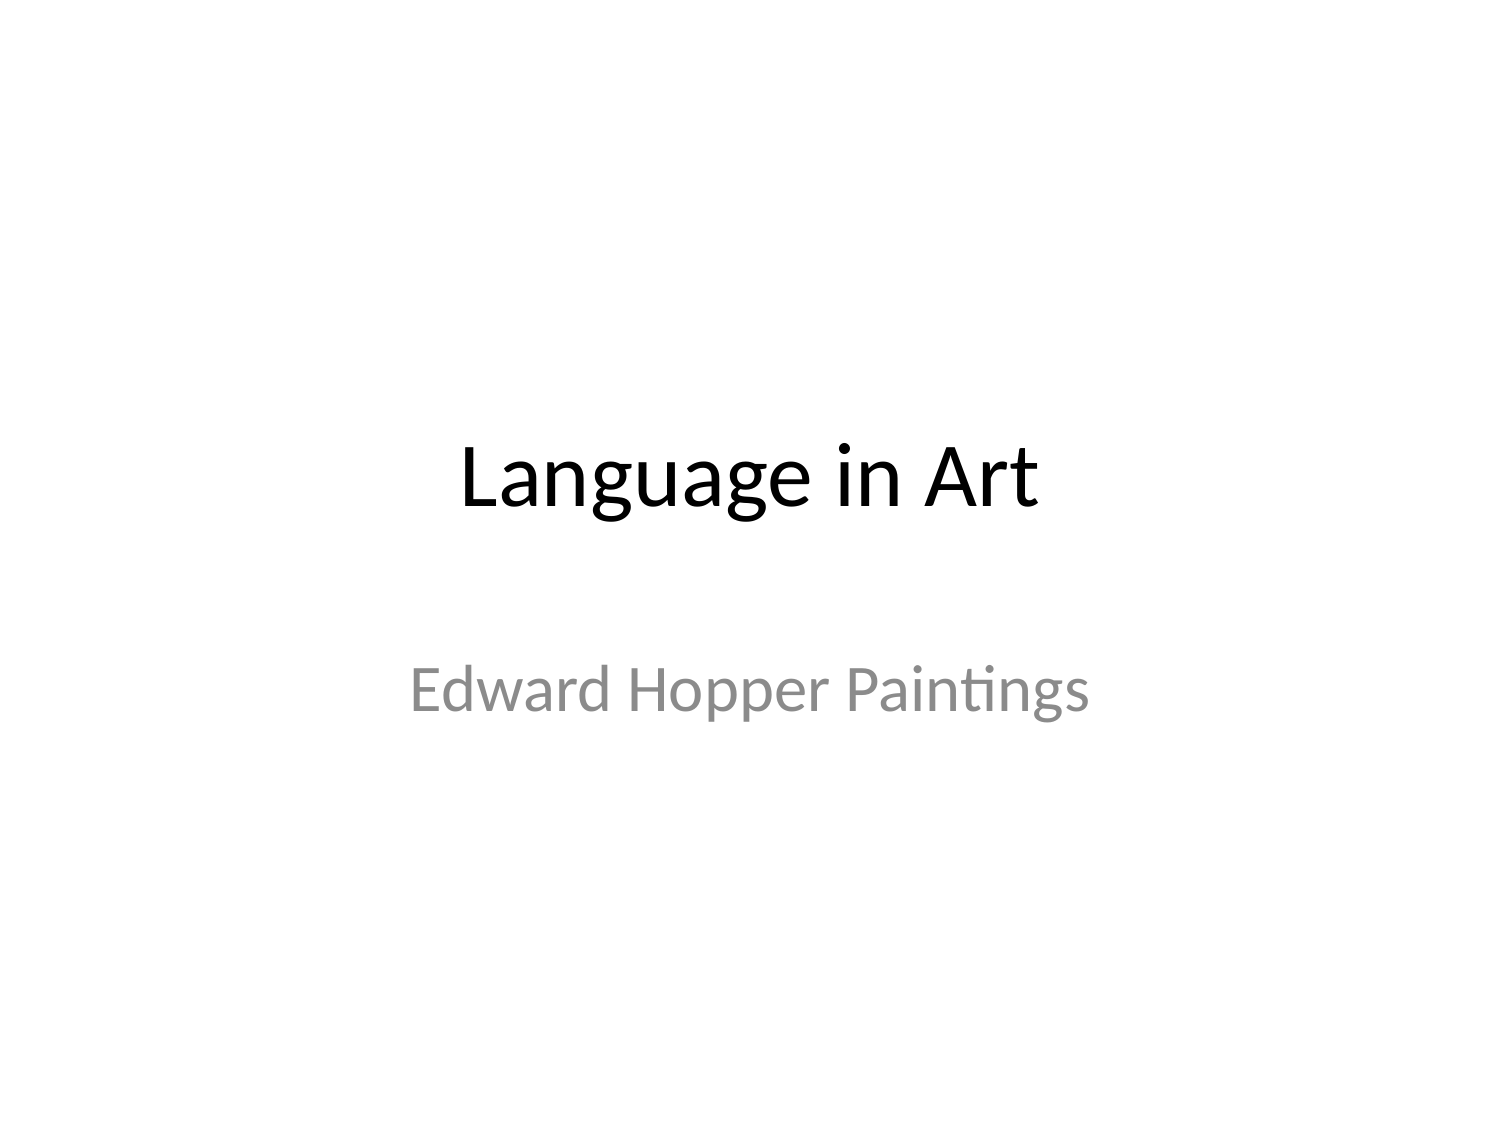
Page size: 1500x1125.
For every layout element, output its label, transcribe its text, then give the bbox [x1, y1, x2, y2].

title Language in Art [112, 349, 1388, 591]
subtitle Edward Hopper Paintings [225, 637, 1275, 925]
